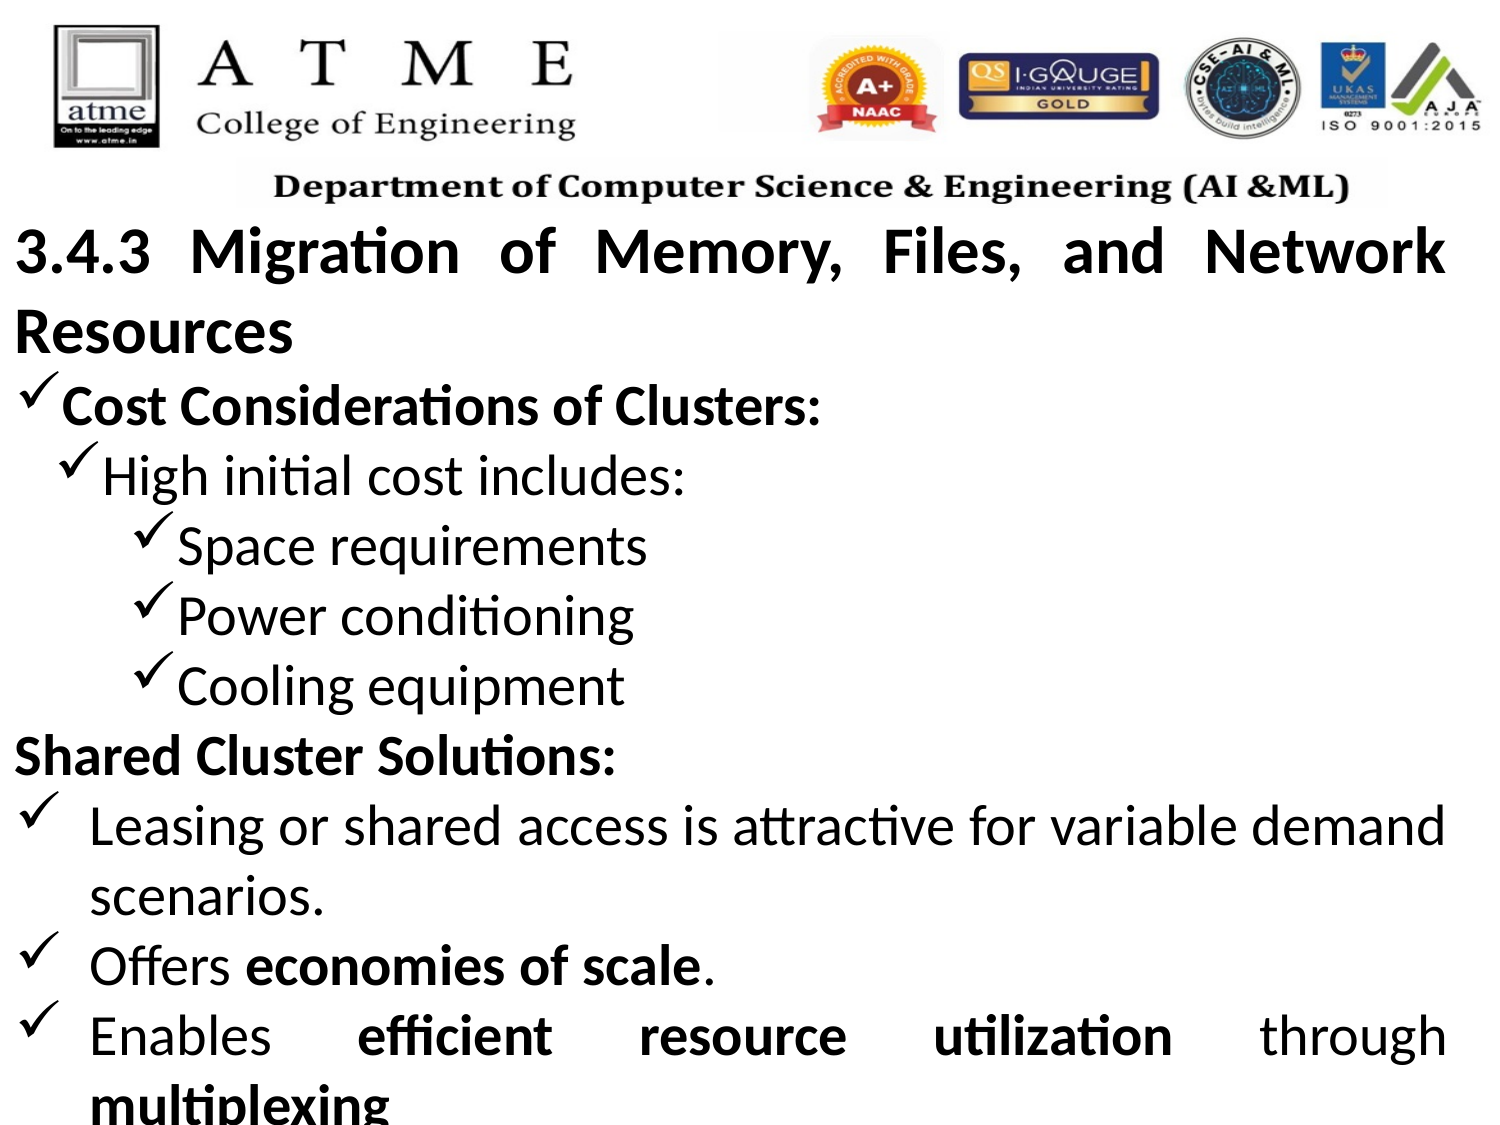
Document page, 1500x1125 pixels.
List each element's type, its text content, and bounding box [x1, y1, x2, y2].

picture [24, 0, 1500, 226]
text_box 3.4.3 Migration of Memory, Files, and Network Resources Cost Considerations of Clusters: High initial cost includes: Space requirements Power conditioning Cooling equipment Shared Cluster Solutions: Leasing or shared access is attractive for variable demand scenarios. Offers economies of scale. Enables efficient resource utilization through multiplexing [0, 199, 1463, 1125]
